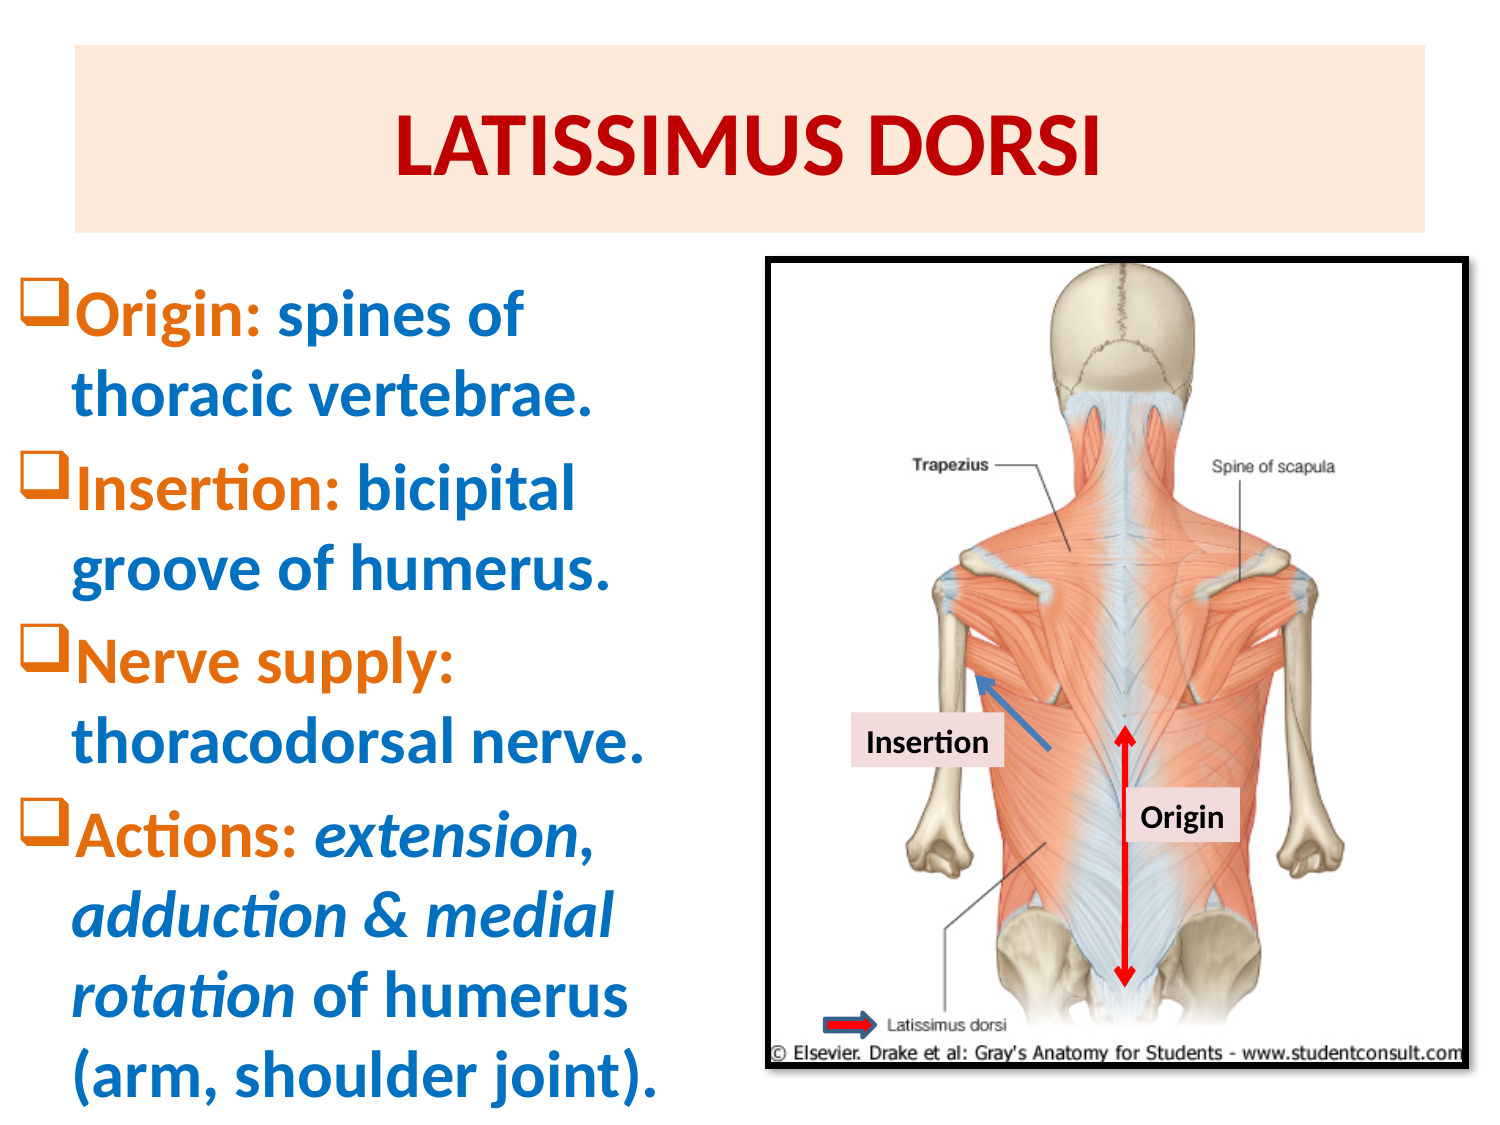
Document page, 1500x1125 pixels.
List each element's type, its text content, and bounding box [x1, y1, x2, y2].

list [770, 262, 1463, 1063]
title LATISSIMUS DORSI [75, 45, 1425, 233]
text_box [974, 674, 1051, 751]
list Origin: spines of thoracic vertebrae. Insertion: bicipital groove of humerus. Nerve supply: thoracodorsal nerve. Actions: extension, adduction & medial rotation of humerus (arm, shoulder joint). [0, 262, 738, 1125]
